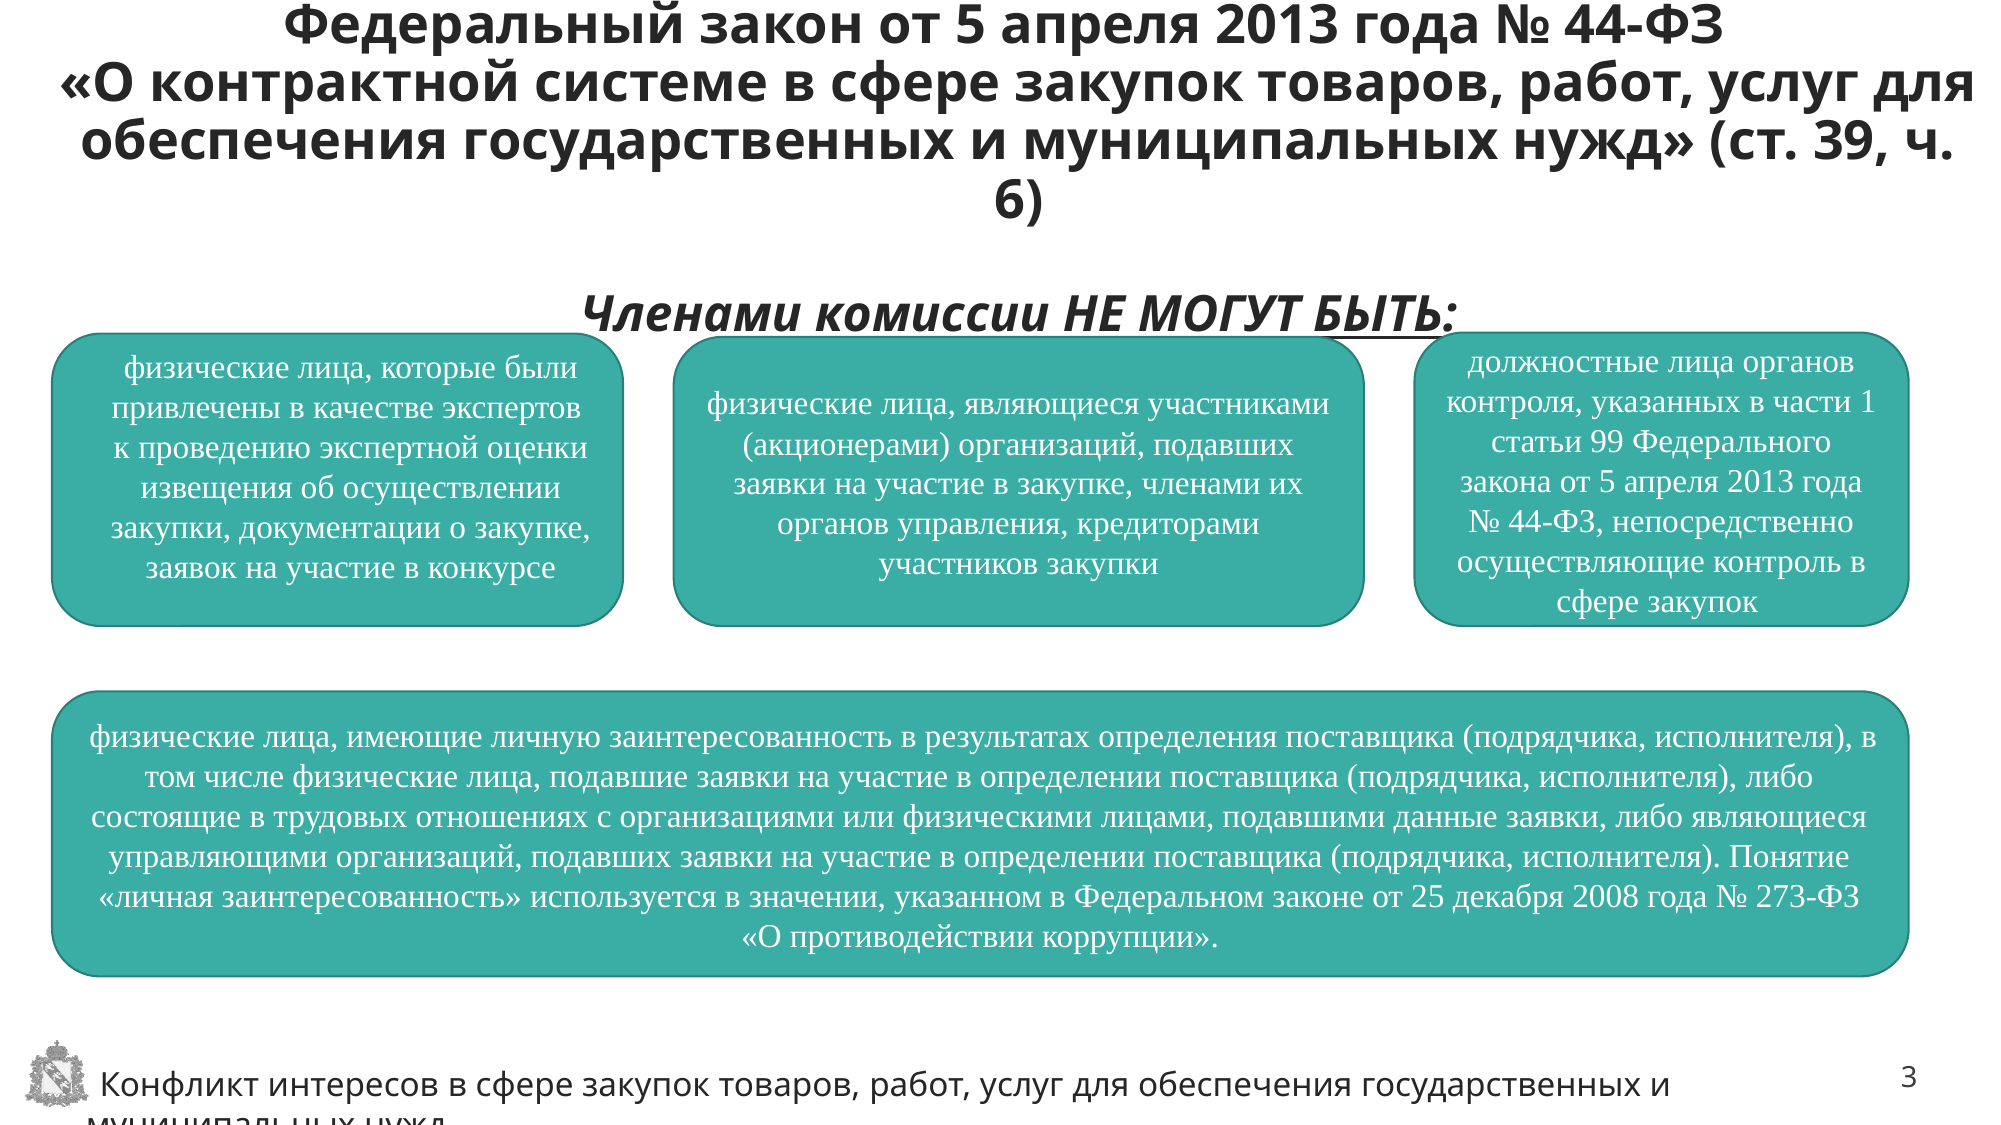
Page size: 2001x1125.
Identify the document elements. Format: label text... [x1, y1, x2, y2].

text_box [80, 332, 595, 337]
text_box физические лица, которые были привлечены в качестве экспертов к проведению экспертной оценки извещения об осуществлении закупки, документации о закупке, заявок на участие в конкурсе [79, 337, 623, 593]
title Федеральный закон от 5 апреля 2013 года № 44-ФЗ «О контрактной системе в сфере закупок товаров, работ, услуг для обеспечения государственных и муниципальных нужд» (ст. 39, ч. 6) Членами комиссии НЕ МОГУТ БЫТЬ: [37, 67, 2000, 272]
title Перекрестный анализ [24, 1040, 89, 1109]
text_box [50, 337, 622, 628]
text_box физические лица, являющиеся участниками (акционерами) организаций, подавших заявки на участие в закупке, членами их органов управления, кредиторами участников закупки [672, 335, 1365, 628]
text_box физические лица, имеющие личную заинтересованность в результатах определения поставщика (подрядчика, исполнителя), в том числе физические лица, подавшие заявки на участие в определении поставщика (подрядчика, исполнителя), либо состоящие в трудовых отношениях с организациями или физическими лицами, подавшими данные заявки, либо являющиеся управляющими организаций, подавших заявки на участие в определении поставщика (подрядчика, исполнителя). Понятие «личная заинтересованность» используется в значении, указанном в Федеральном законе от 25 декабря 2008 года № 273-ФЗ «О противодействии коррупции». [50, 690, 1910, 978]
text_box должностные лица органов контроля, указанных в части 1 статьи 99 Федерального закона от 5 апреля 2013 года № 44-ФЗ, непосредственно осуществляющие контроль в сфере закупок [1413, 331, 1910, 628]
